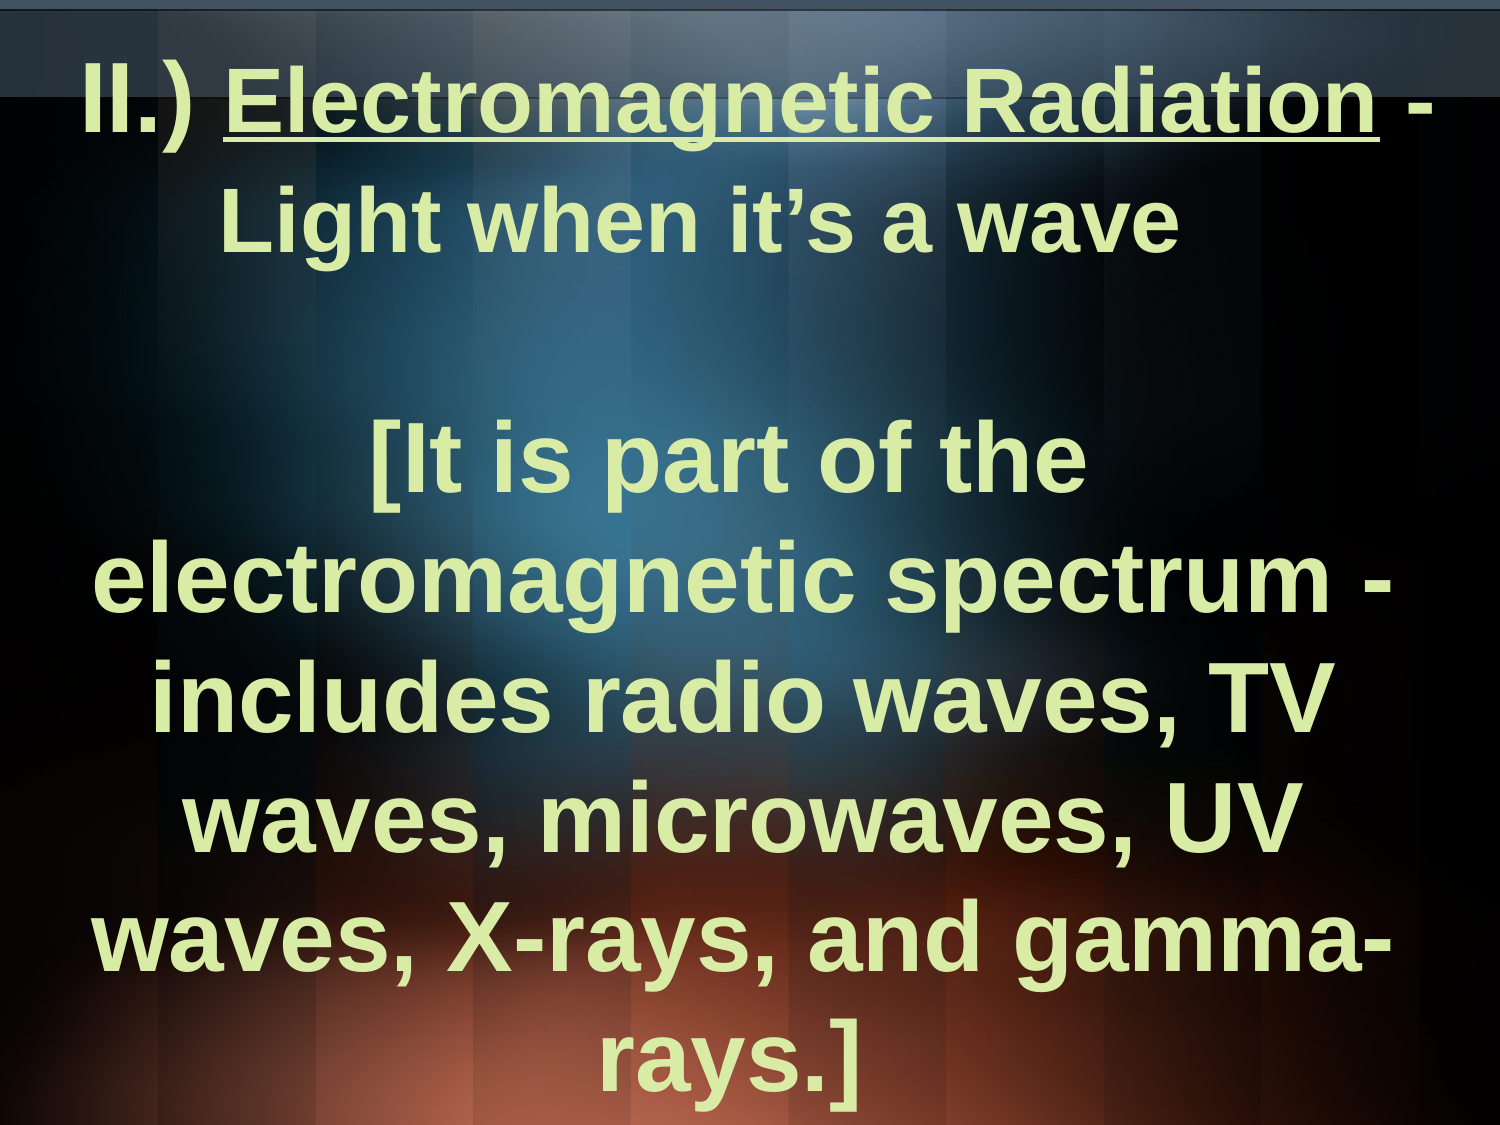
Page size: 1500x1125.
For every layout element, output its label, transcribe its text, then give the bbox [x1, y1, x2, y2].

text_box II.) Electromagnetic Radiation - Light when it’s a wave [It is part of the electromagnetic spectrum - includes radio waves, TV waves, microwaves, UV waves, X-rays, and gamma-rays.] [24, 24, 1463, 1120]
picture [0, 0, 1500, 1125]
